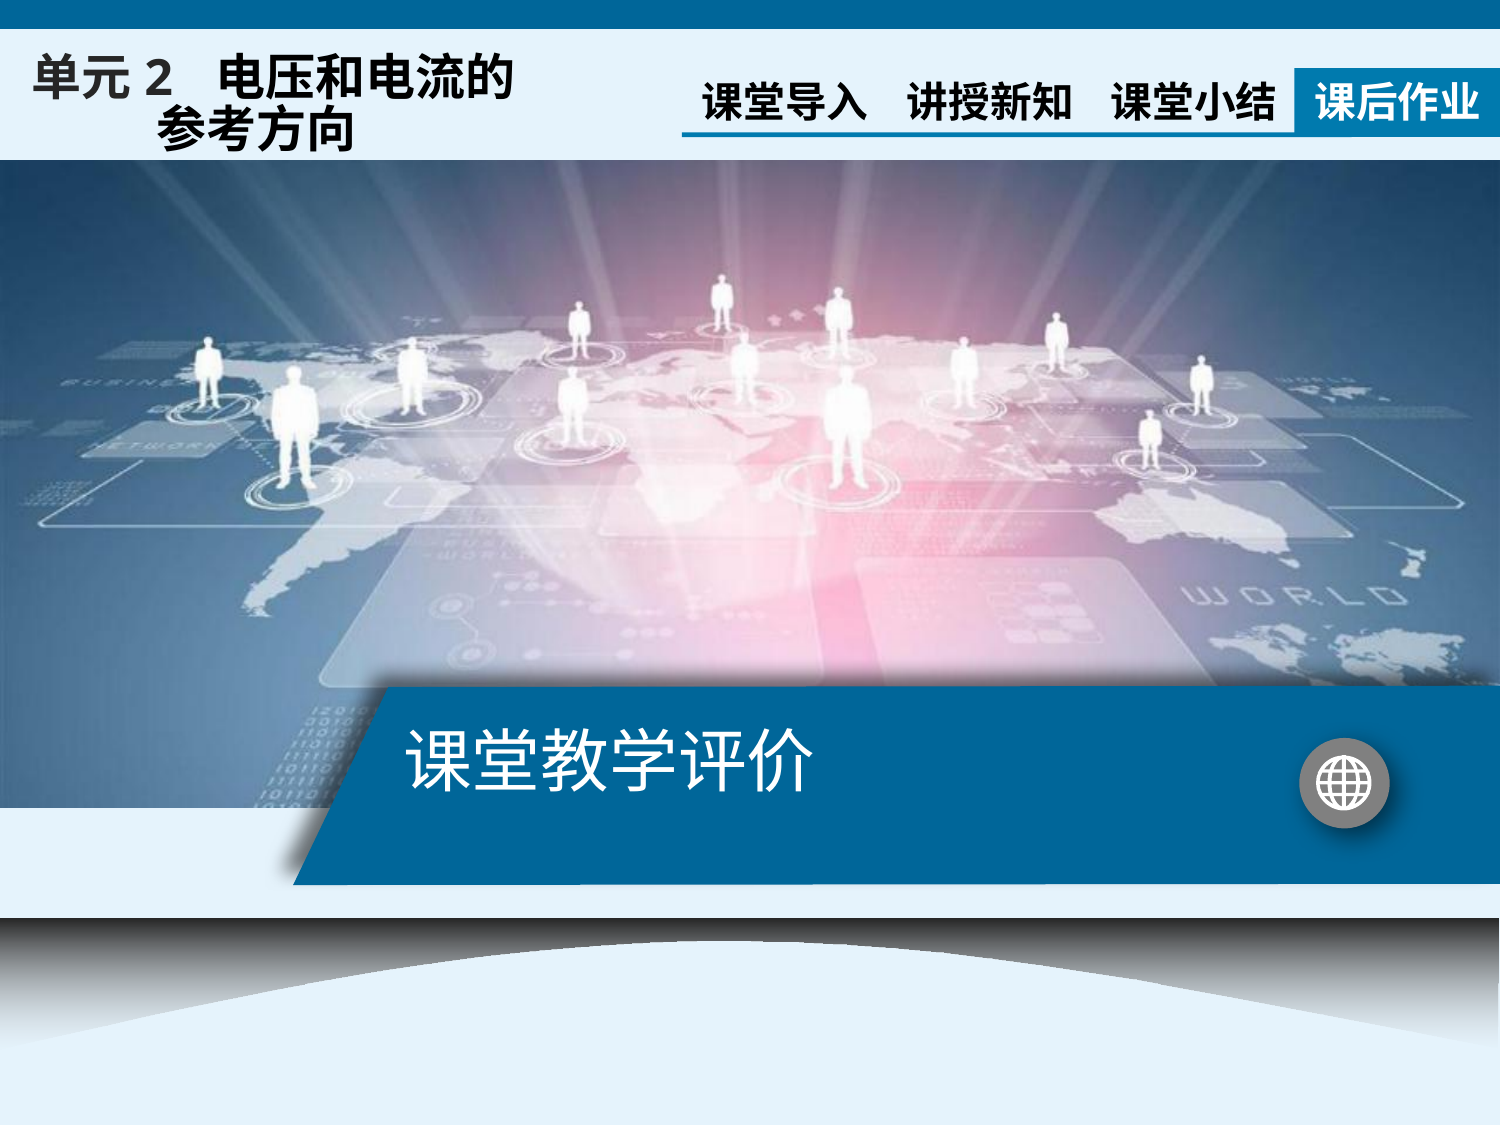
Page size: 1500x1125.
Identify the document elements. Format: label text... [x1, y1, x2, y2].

picture [0, 160, 1500, 808]
title 课堂教学评价 [388, 654, 1499, 809]
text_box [16, 45, 1500, 166]
